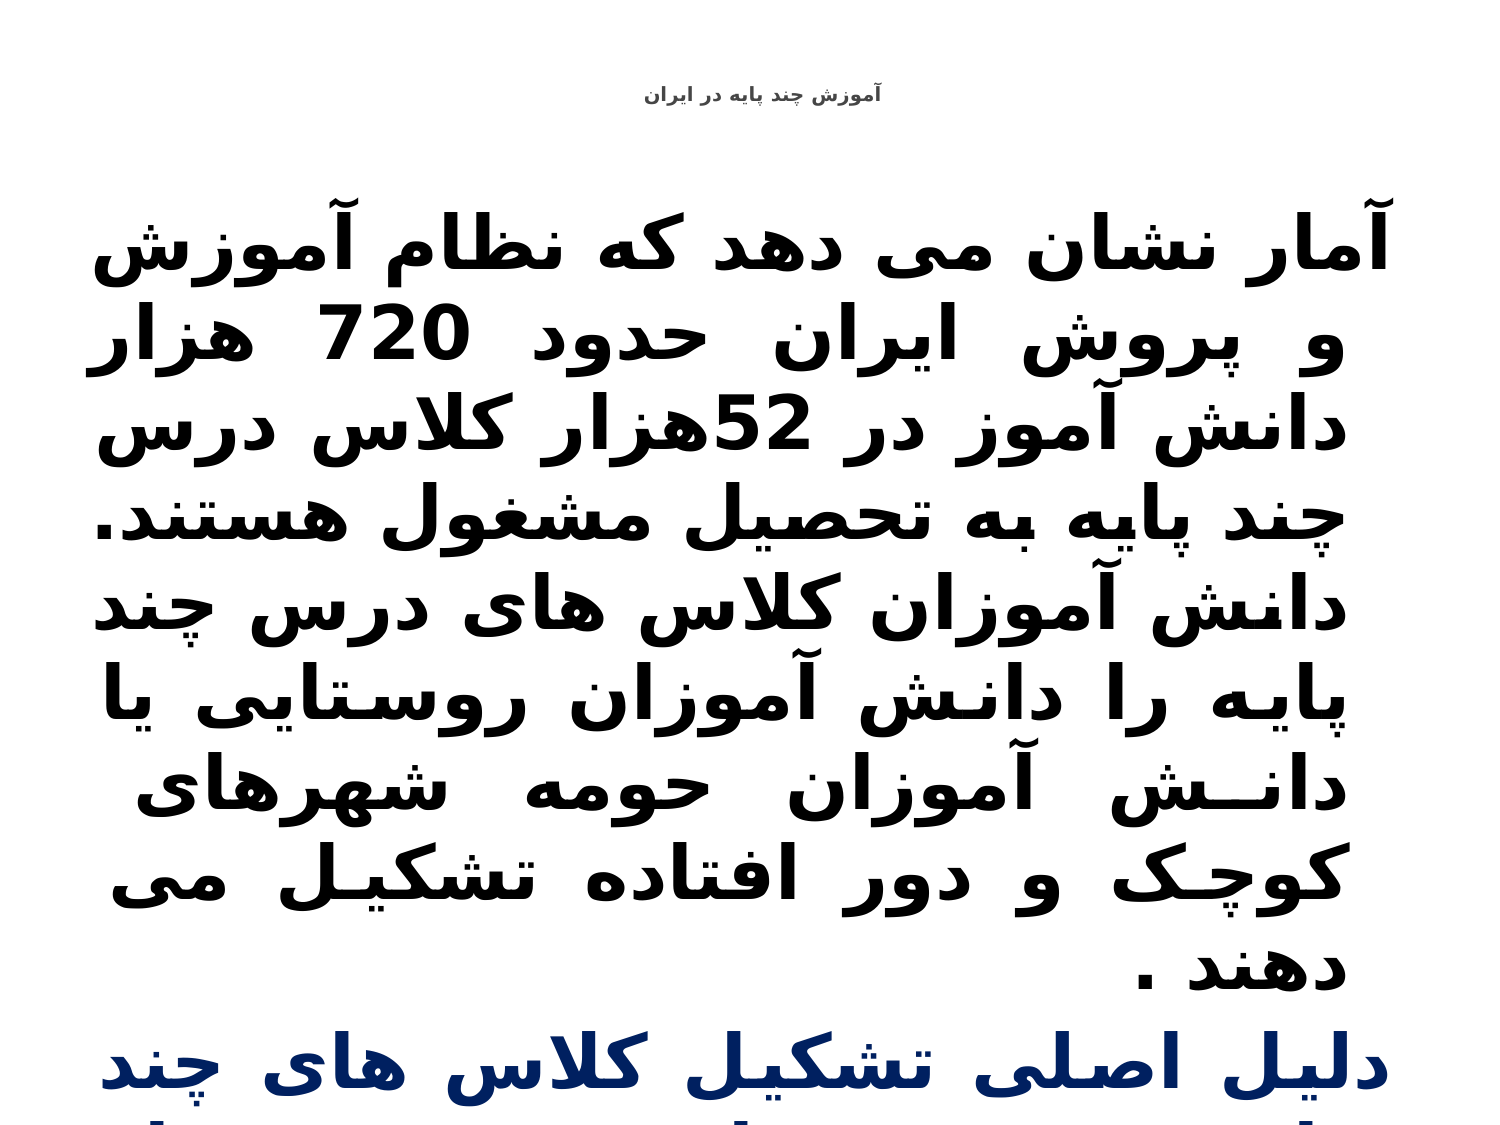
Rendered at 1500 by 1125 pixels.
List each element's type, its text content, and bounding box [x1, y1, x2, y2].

list آمار نشان می دهد که نظام آموزش و پروش ایران حدود 720 هزار دانش آموز در 52هزار کلاس درس چند پایه به تحصیل مشغول هستند. دانش آموزان کلاس های درس چند پایه را دانش آموزان روستایی یا دانش آموزان حومه شهرهای کوچک و دور افتاده تشکیل می دهند . دلیل اصلی تشکیل کلاس های چند پایه به حد نصاب نرسیدن تعداد دانش آموزان دریک پایه ی تحصیلی است. [75, 187, 1425, 1088]
title آموزش چند پایه در ایران [50, 50, 1475, 138]
